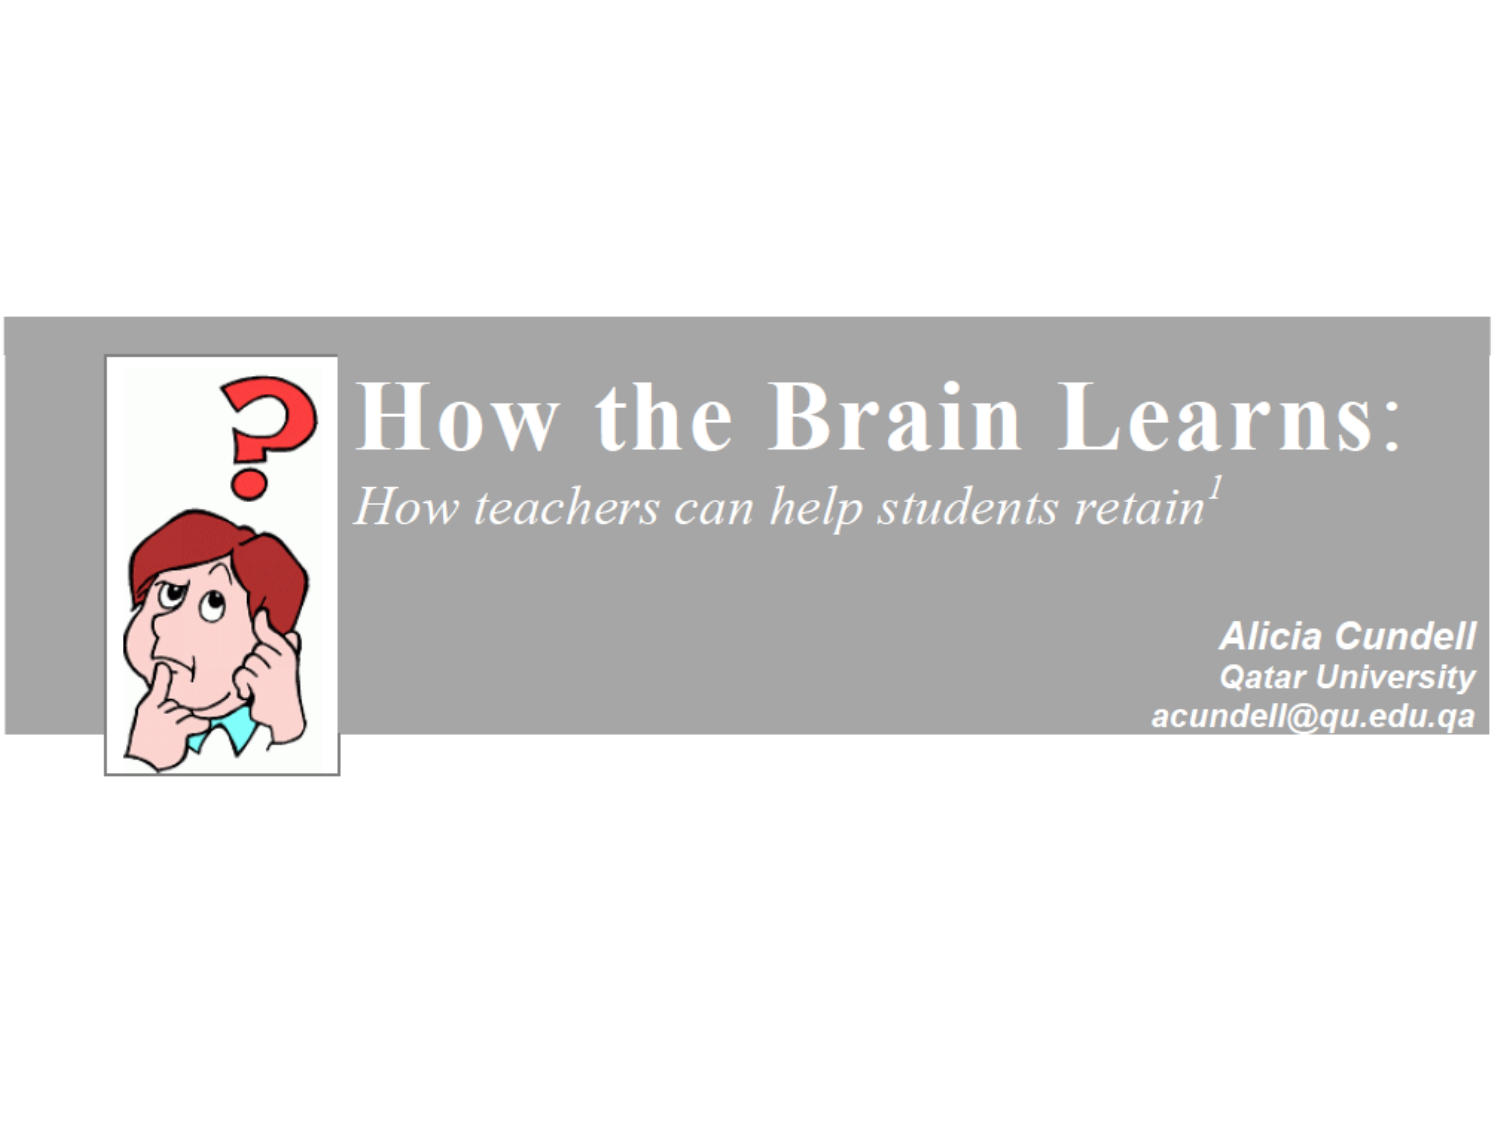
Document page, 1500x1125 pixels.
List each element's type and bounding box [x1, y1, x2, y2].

picture [0, 314, 1500, 787]
